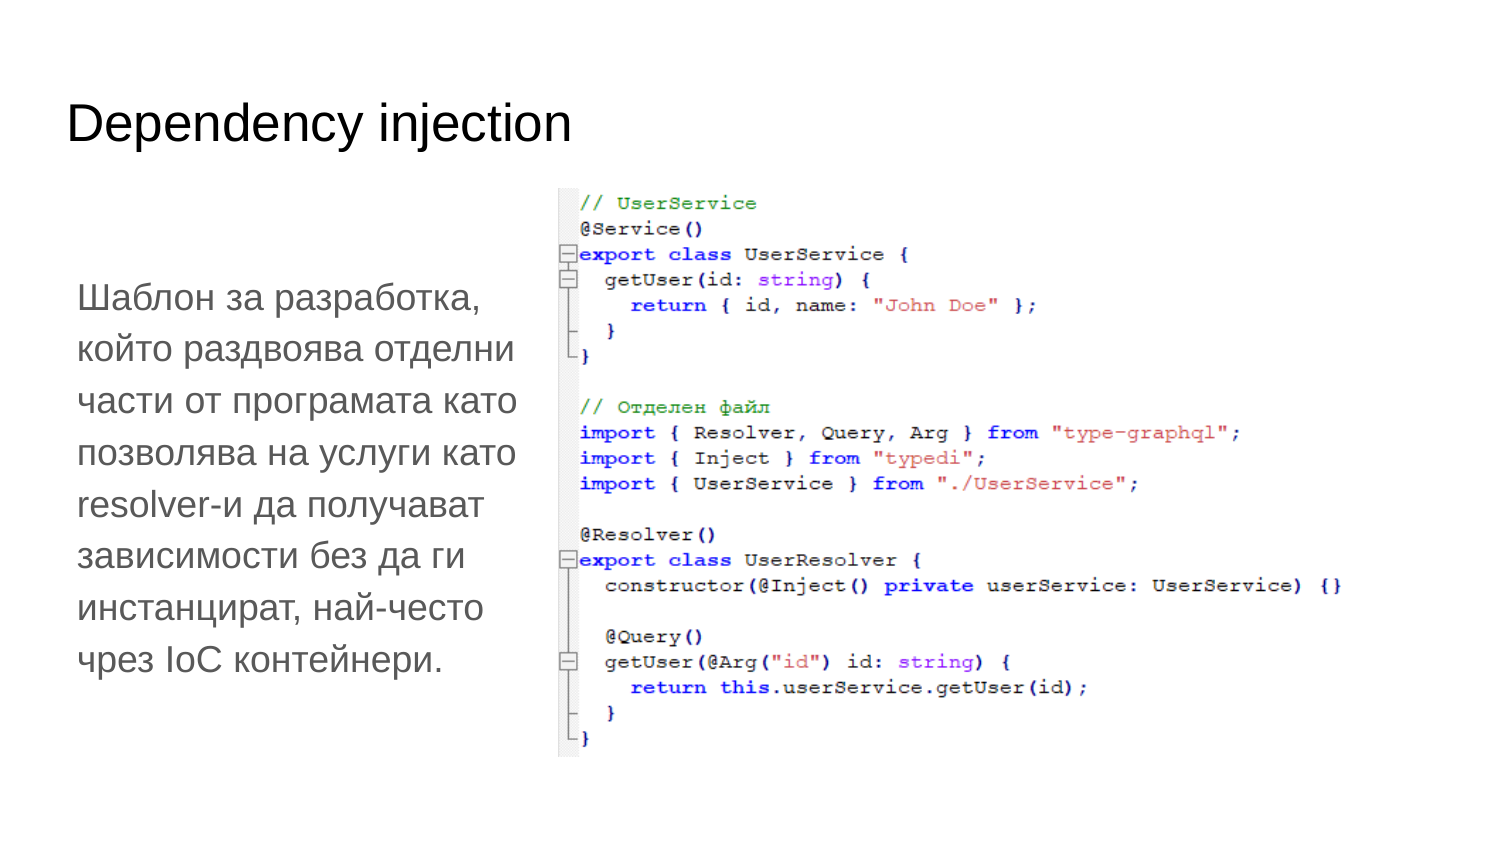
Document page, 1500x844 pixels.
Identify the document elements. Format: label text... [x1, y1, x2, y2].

picture [558, 188, 1358, 758]
list Шаблон за разработка, който раздвоява отделни части от програмата като позволява на услуги като resolver-и да получават зависимости без да ги инстанцират, най-често чрез IoC контейнери. [61, 212, 553, 734]
title Dependency injection [51, 72, 1449, 167]
